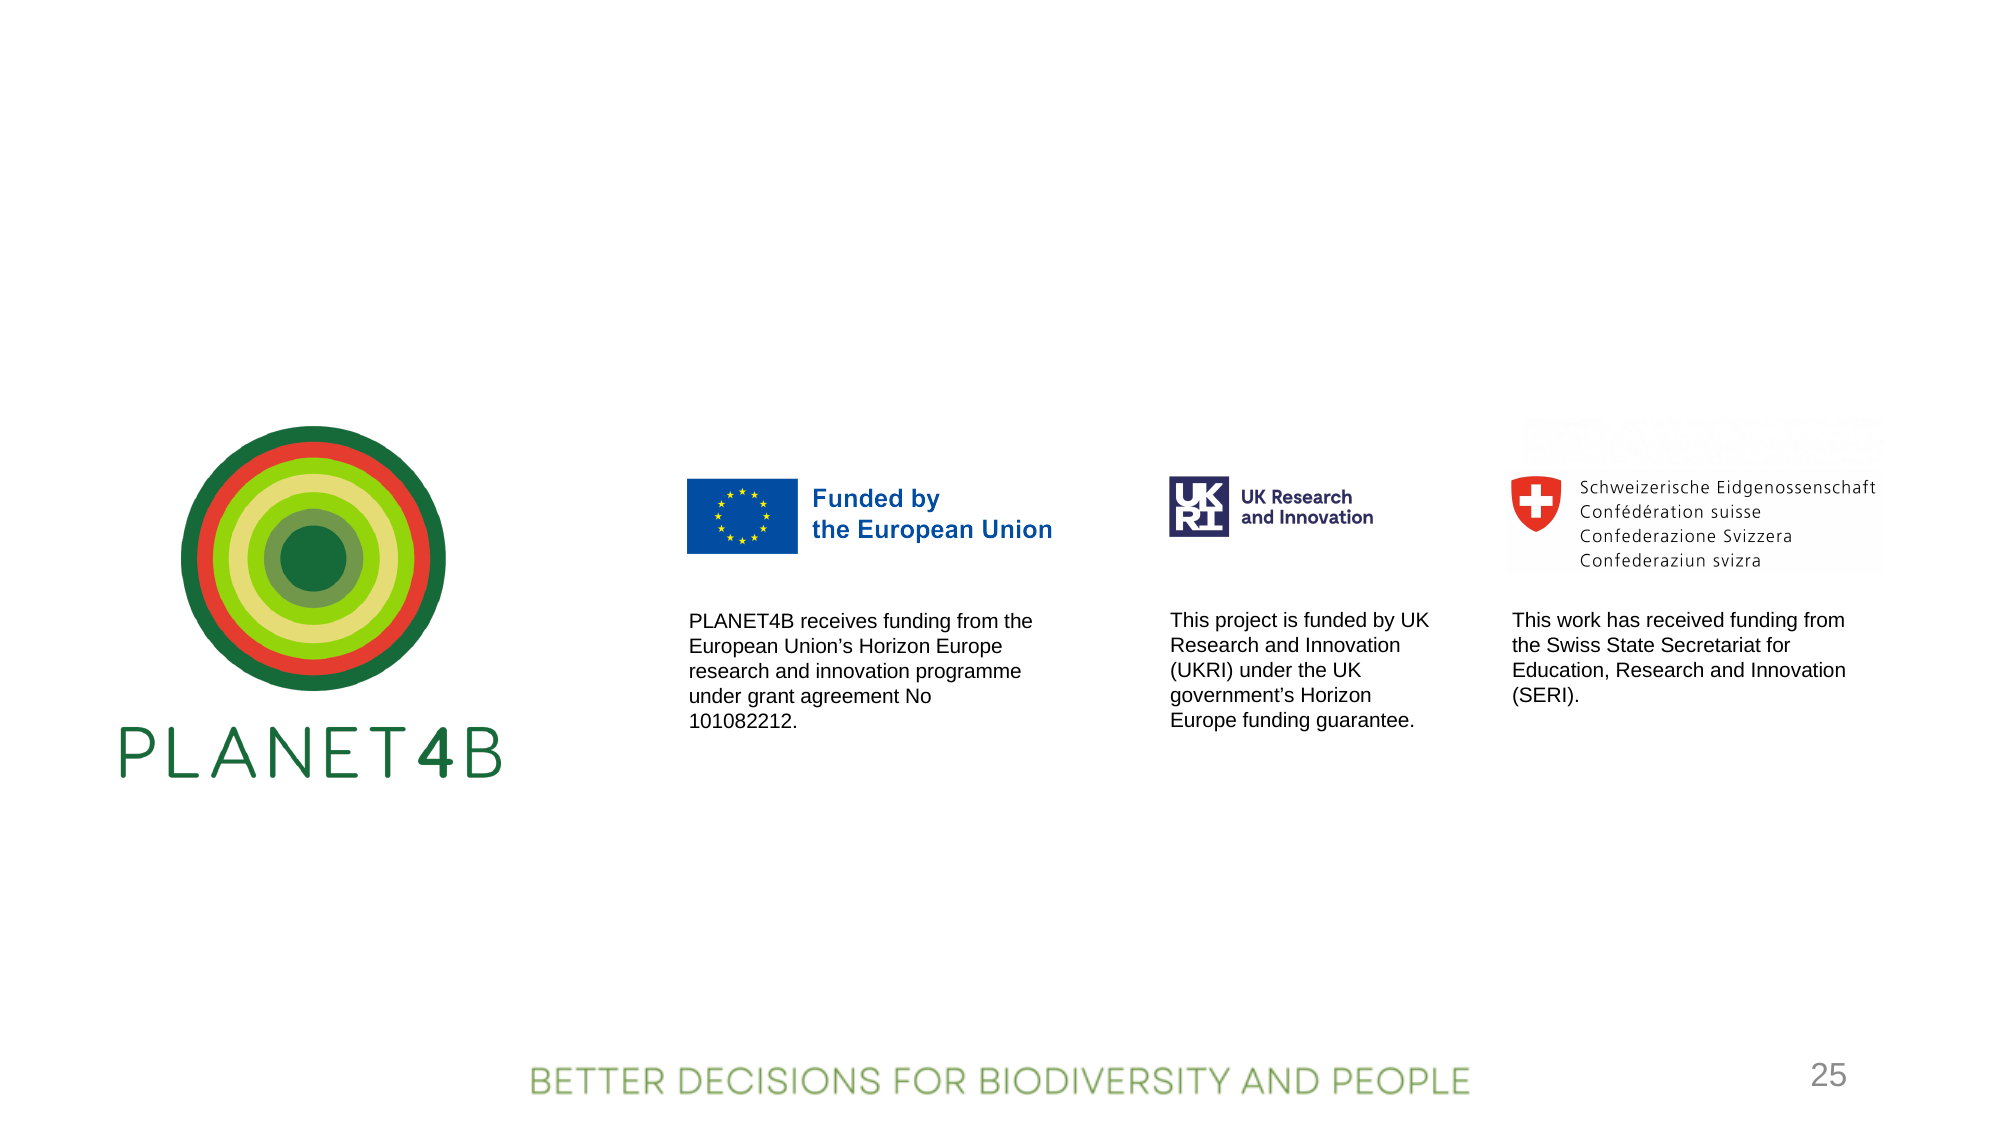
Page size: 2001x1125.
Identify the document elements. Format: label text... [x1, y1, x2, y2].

slide_number 25 [1412, 1042, 1863, 1103]
picture [0, 336, 2000, 864]
picture [514, 1052, 1486, 1113]
